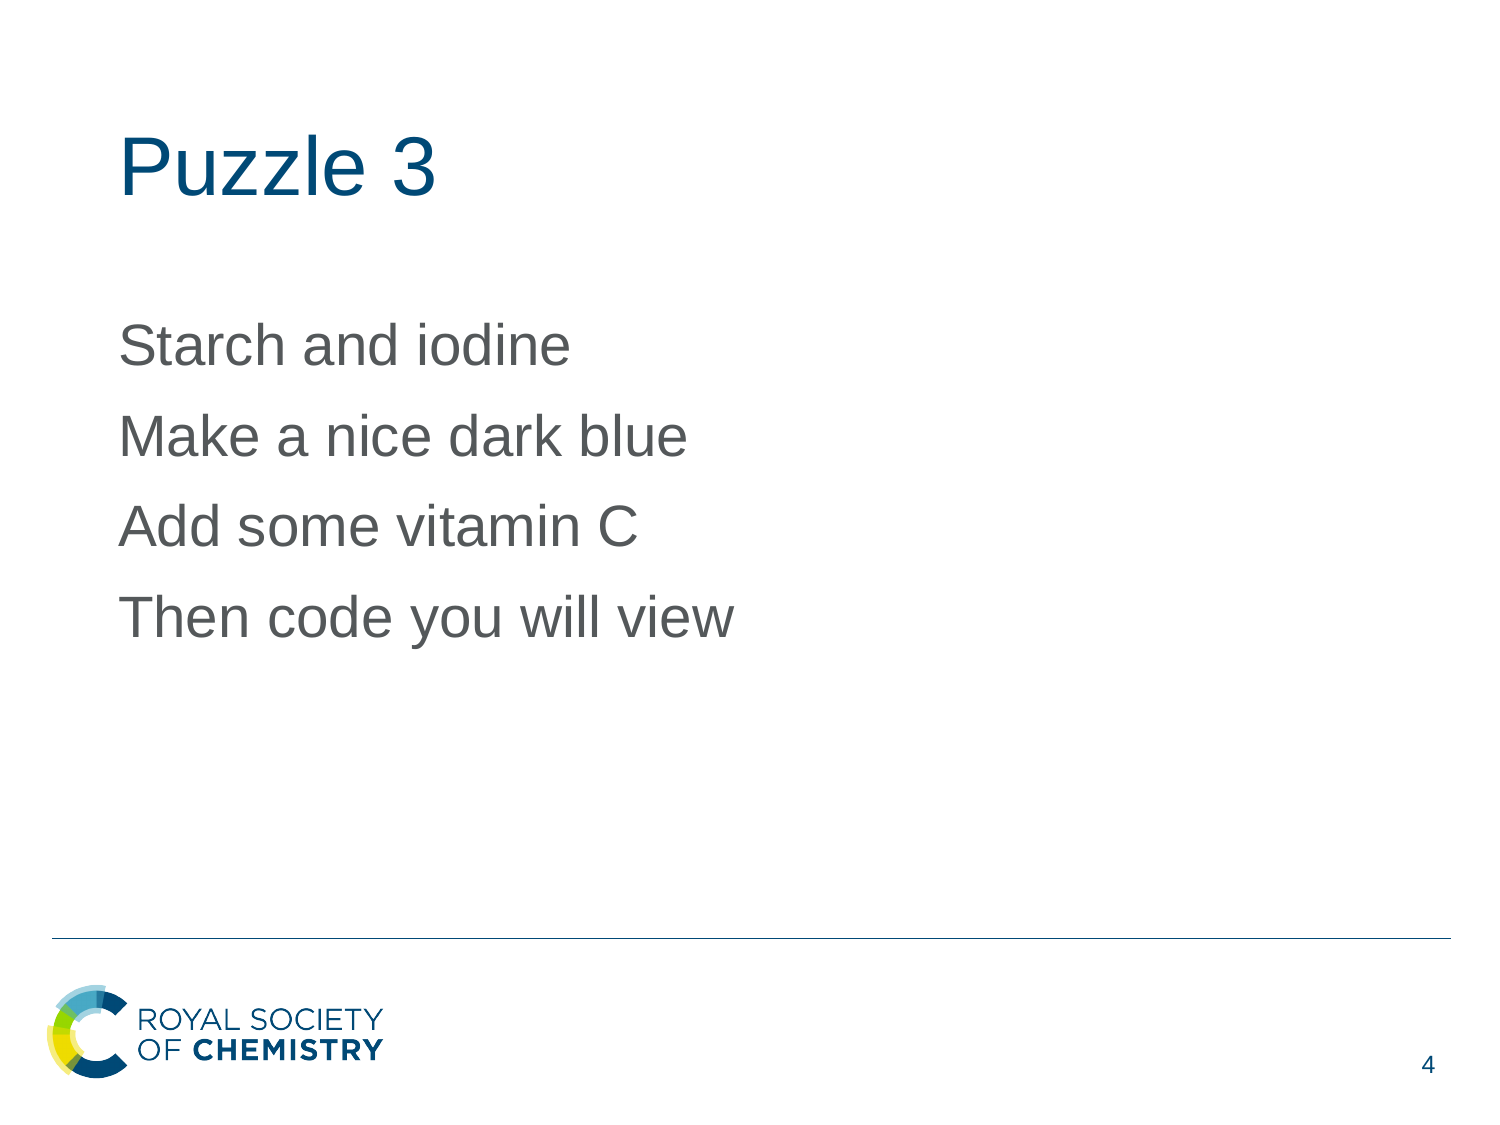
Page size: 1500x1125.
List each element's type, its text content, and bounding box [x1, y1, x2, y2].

slide_number 4 [1113, 1033, 1451, 1094]
list Starch and iodine Make a nice dark blue Add some vitamin C Then code you will view [103, 299, 1397, 859]
picture [0, 938, 430, 1125]
title Puzzle 3 [103, 59, 1397, 278]
